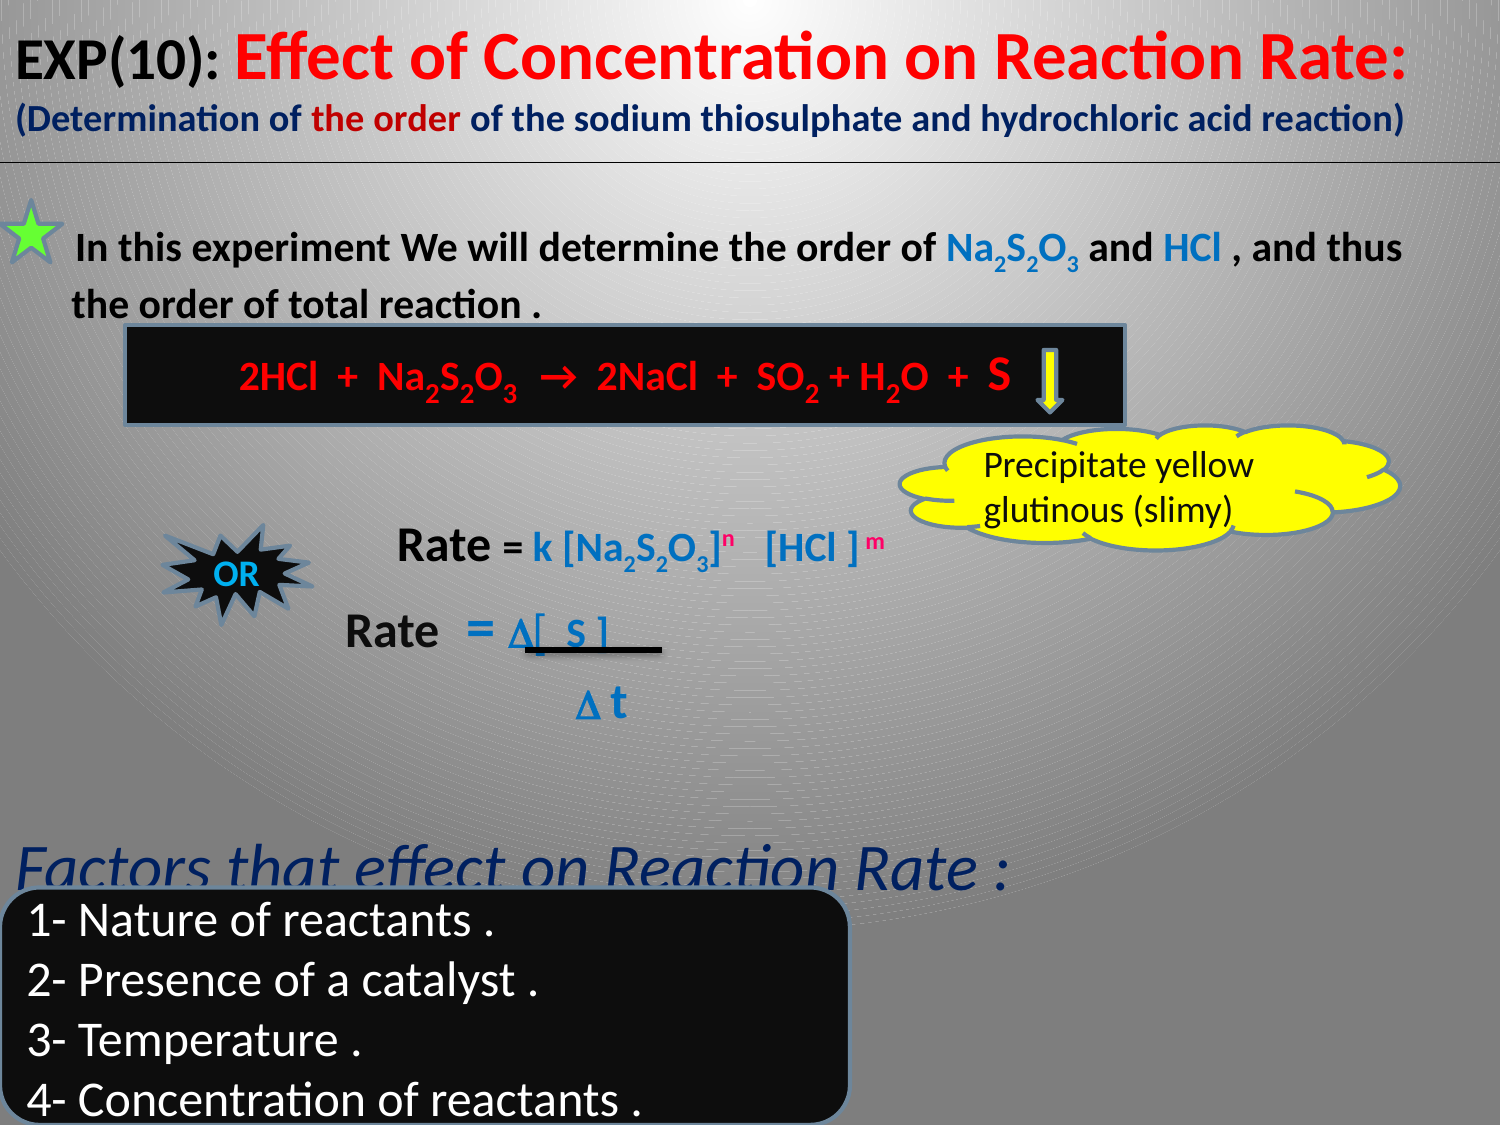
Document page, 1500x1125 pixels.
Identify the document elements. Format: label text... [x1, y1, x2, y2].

text_box OR [160, 523, 315, 628]
text_box [0, 197, 65, 265]
text_box Precipitate yellow glutinous (slimy) [897, 423, 1403, 553]
title EXP(10): Effect of Concentration on Reaction Rate: (Determination of the order of the sodium thiosulphate and hydrochloric acid reaction) [0, 0, 1425, 150]
list In this experiment We will determine the order of Na2S2O3 and HCl , and thus the order of total reaction . Rate = k [Na2S2O3]n [HCl ] m Rate = [ S ]  t Factors that effect on Reaction Rate : [0, 187, 1475, 1125]
text_box [1035, 347, 1065, 415]
text_box 1- Nature of reactants . 2- Presence of a catalyst . 3- Temperature . 4- Concentration of reactants . [0, 885, 853, 1125]
text_box 2HCl + Na2S2O3 → 2NaCl + SO2 + H2O + S [123, 323, 1127, 427]
